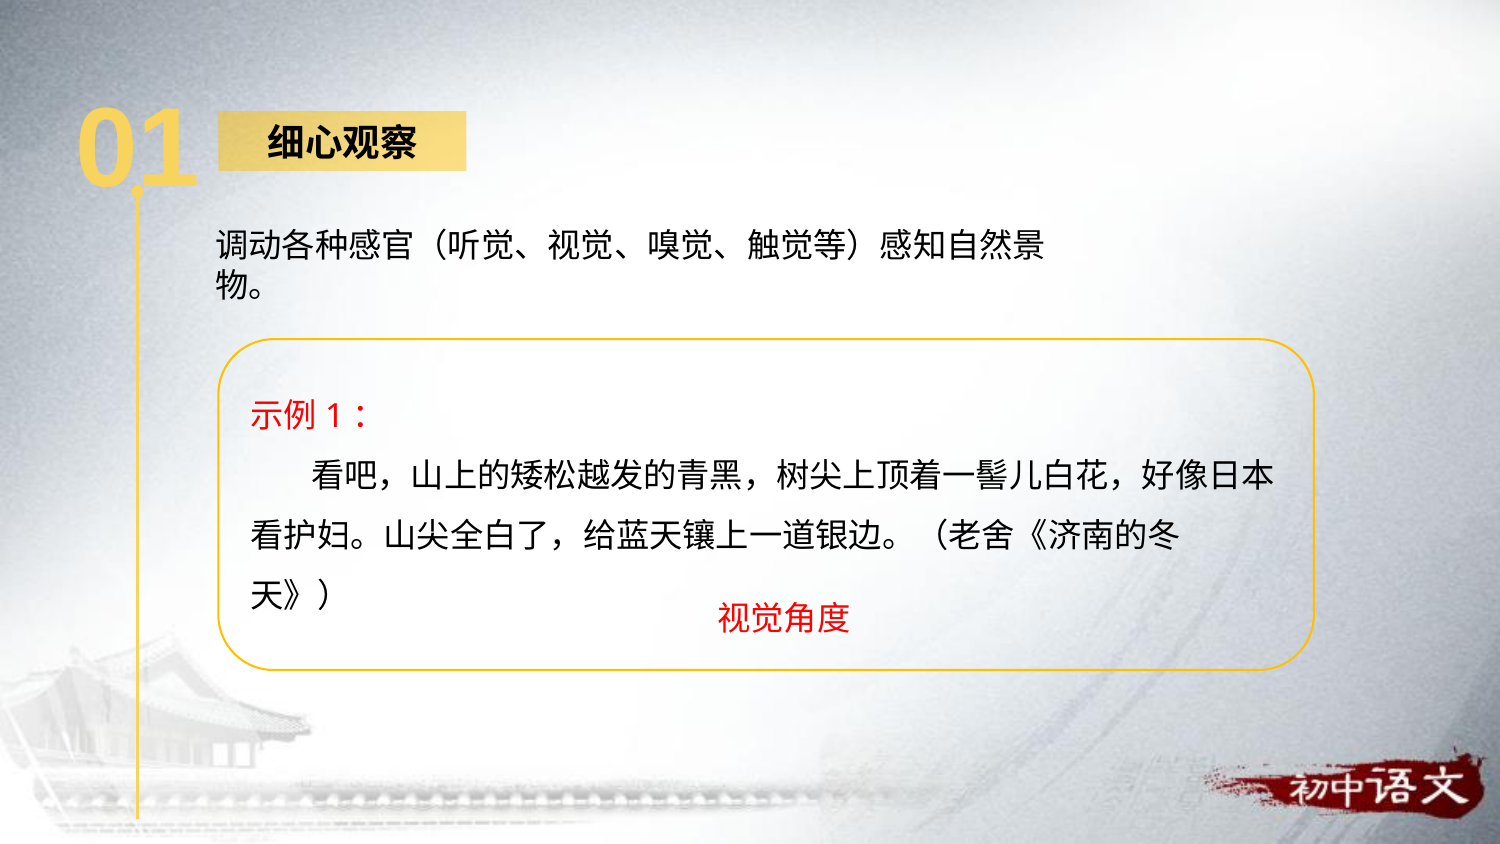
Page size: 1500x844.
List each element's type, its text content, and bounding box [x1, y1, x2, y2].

text_box 调动各种感官（听觉、视觉、嗅觉、触觉等）感知自然景物。 [206, 217, 1116, 312]
text_box 细心观察 [218, 111, 467, 171]
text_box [74, 73, 201, 818]
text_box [218, 338, 1315, 671]
picture [0, 0, 1500, 844]
